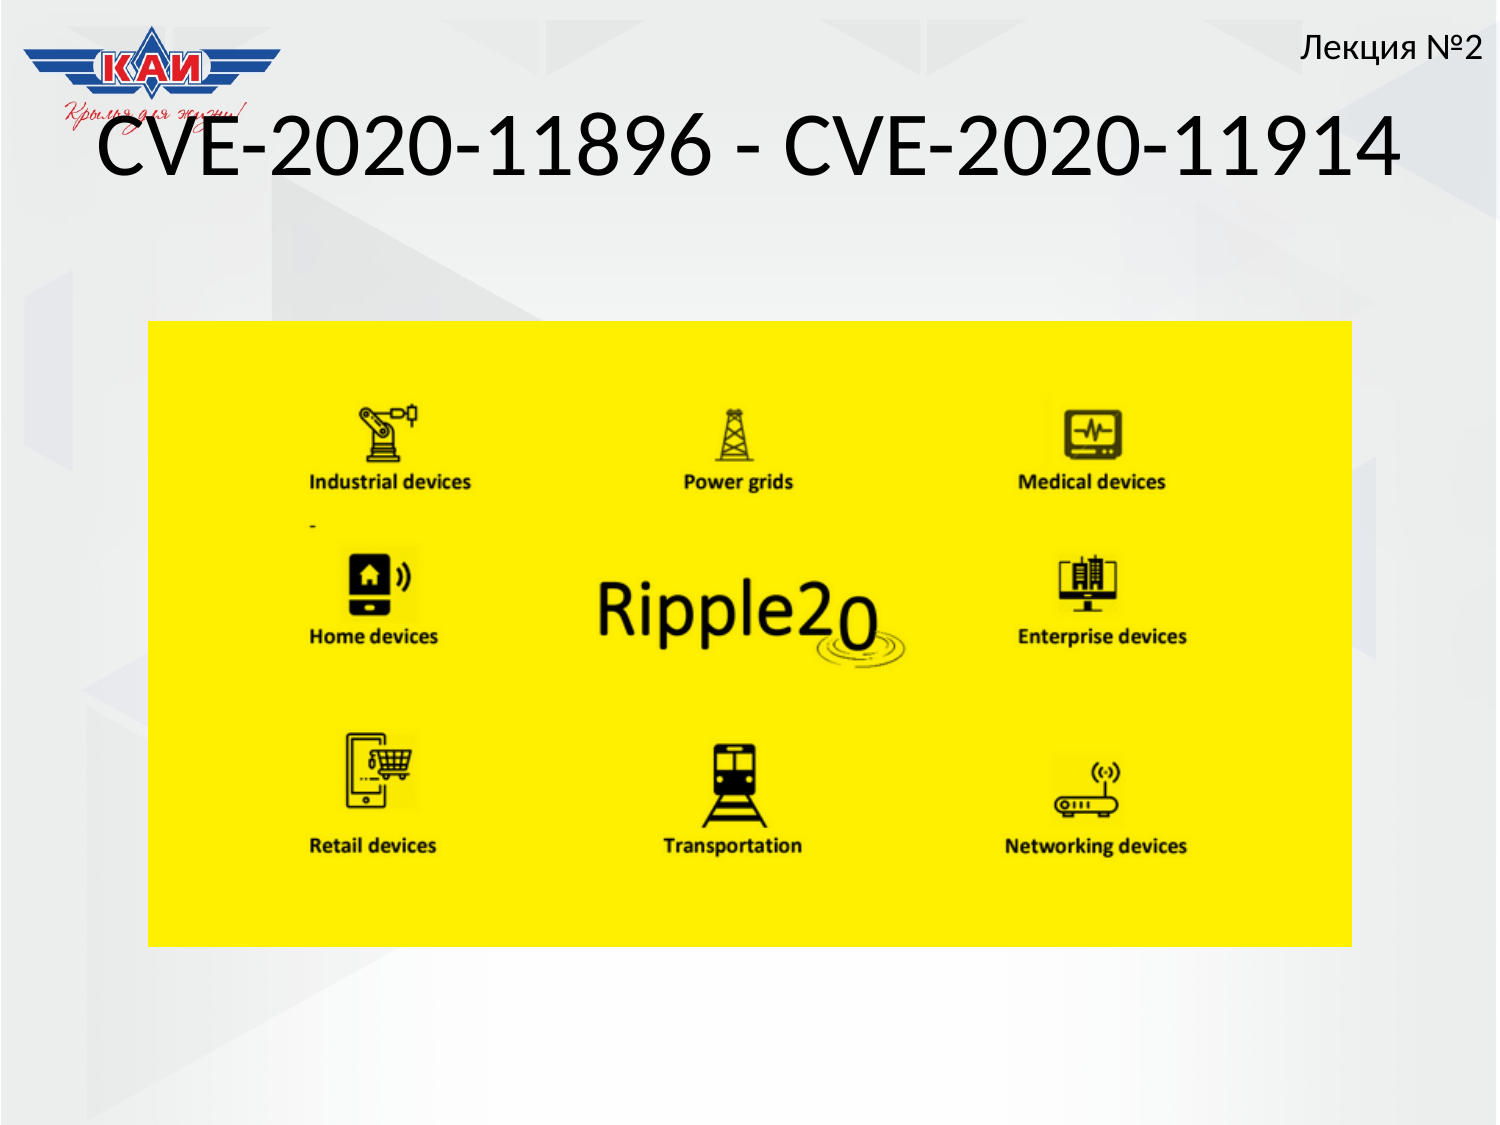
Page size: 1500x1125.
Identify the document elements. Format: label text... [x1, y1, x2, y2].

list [148, 320, 1352, 947]
text_box Лекция №2 [1285, 14, 1499, 75]
picture [0, 0, 1500, 1125]
title CVE-2020-11896 - CVE-2020-11914 [75, 45, 1425, 233]
